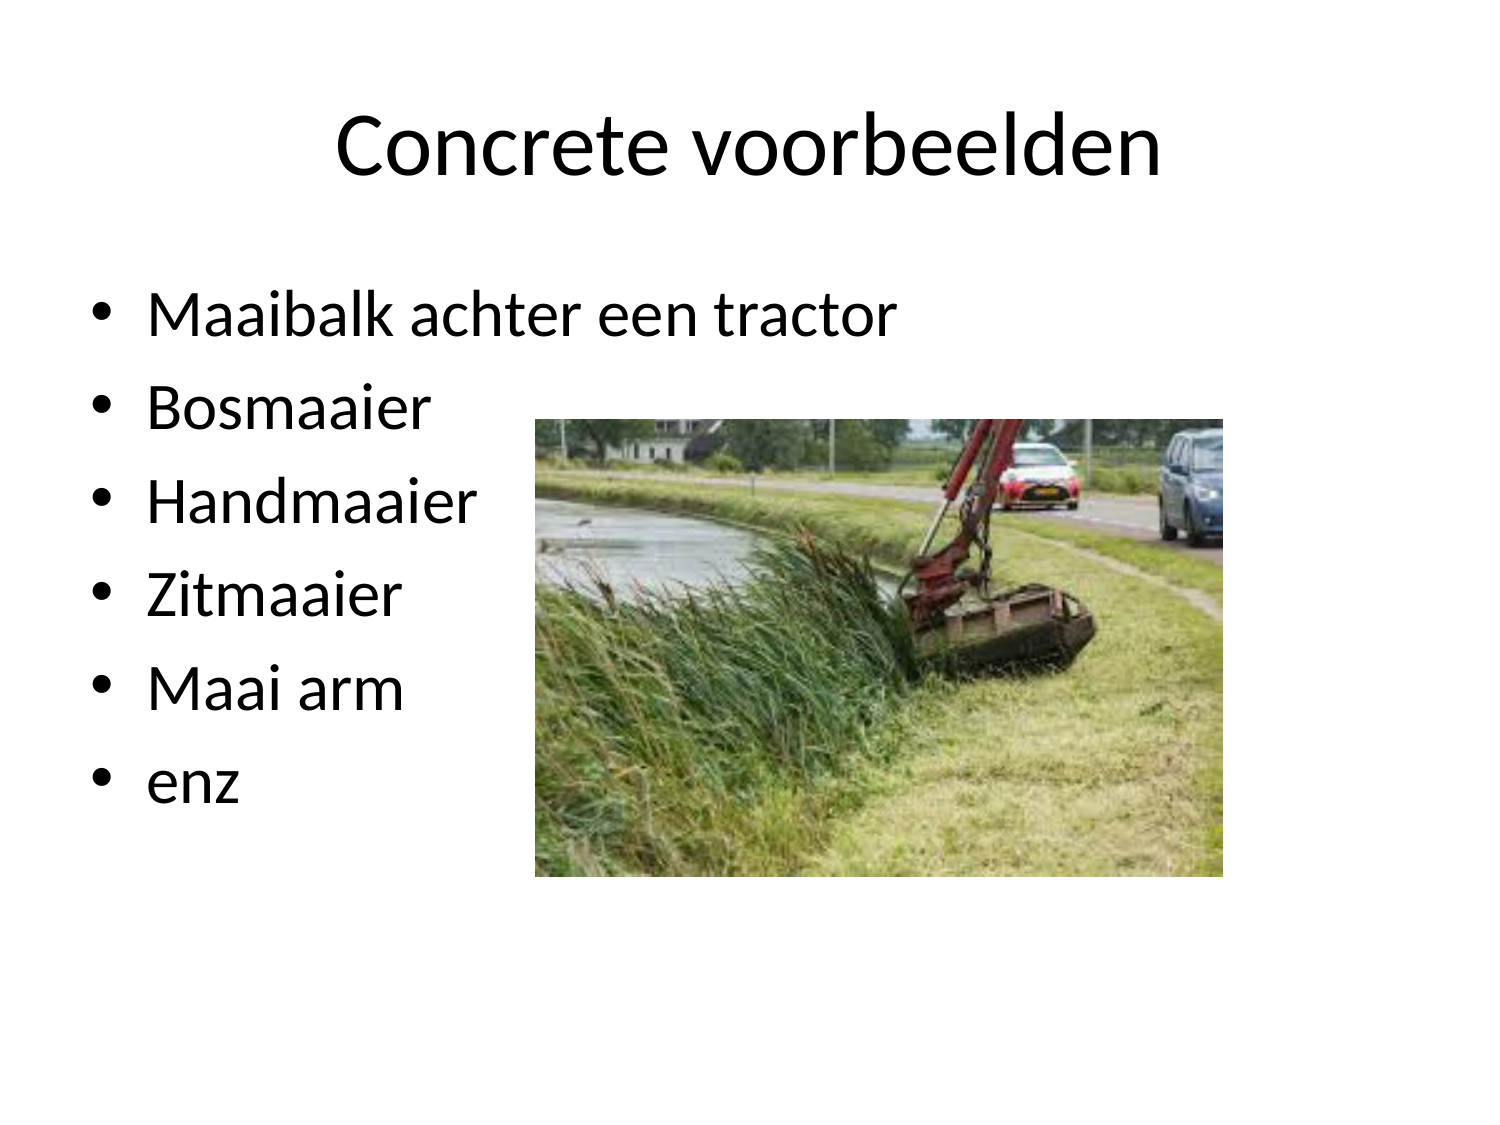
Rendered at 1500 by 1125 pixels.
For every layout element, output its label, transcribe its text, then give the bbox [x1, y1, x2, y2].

picture [534, 419, 1223, 878]
list Maaibalk achter een tractor Bosmaaier Handmaaier Zitmaaier Maai arm enz [75, 262, 1425, 1005]
title Concrete voorbeelden [75, 45, 1425, 233]
